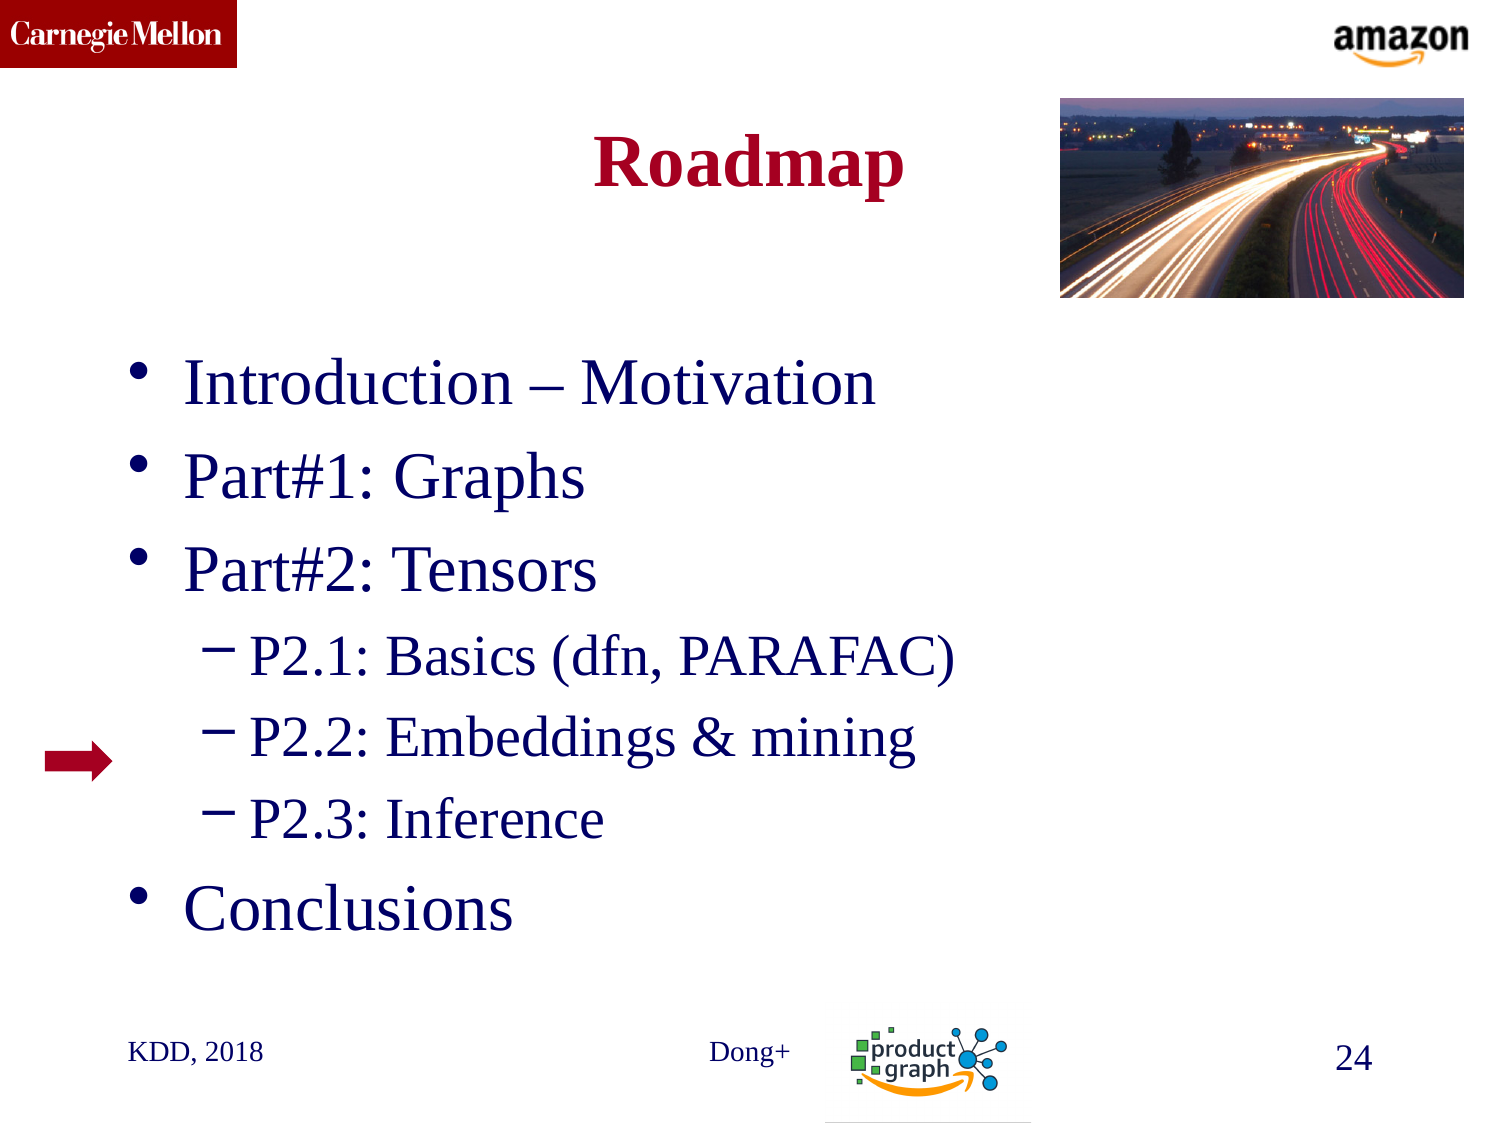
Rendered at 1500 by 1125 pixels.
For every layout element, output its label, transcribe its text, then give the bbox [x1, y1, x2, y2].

slide_number KDD, 2018 [112, 1024, 426, 1101]
list Introduction – Motivation Part#1: Graphs Part#2: Tensors P2.1: Basics (dfn, PARAFAC) P2.2: Embeddings & mining P2.3: Inference Conclusions [112, 237, 1388, 1001]
text_box [44, 740, 113, 782]
picture [1060, 98, 1464, 299]
footer Dong+ [512, 1024, 988, 1101]
slide_number 24 [1074, 1024, 1388, 1101]
picture [0, 0, 237, 68]
picture [1322, 4, 1484, 88]
title Roadmap [112, 99, 1058, 213]
